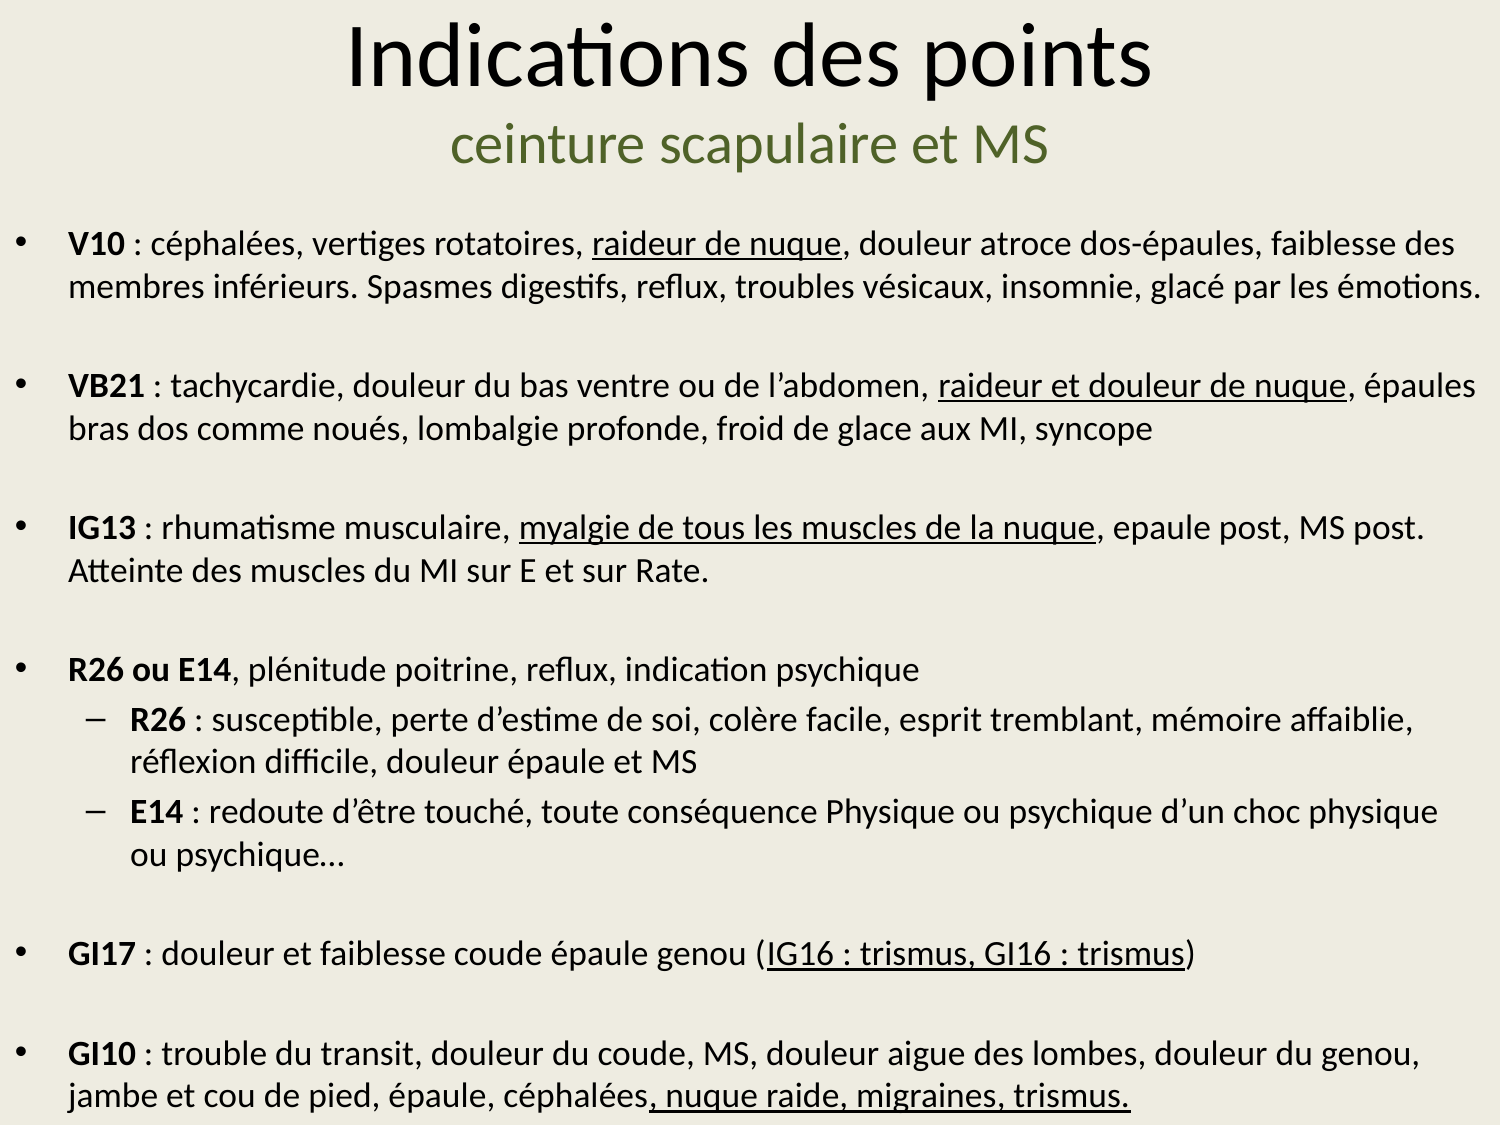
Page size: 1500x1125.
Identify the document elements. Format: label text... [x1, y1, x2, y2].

list V10 : céphalées, vertiges rotatoires, raideur de nuque, douleur atroce dos-épaules, faiblesse des membres inférieurs. Spasmes digestifs, reflux, troubles vésicaux, insomnie, glacé par les émotions. VB21 : tachycardie, douleur du bas ventre ou de l’abdomen, raideur et douleur de nuque, épaules bras dos comme noués, lombalgie profonde, froid de glace aux MI, syncope IG13 : rhumatisme musculaire, myalgie de tous les muscles de la nuque, epaule post, MS post. Atteinte des muscles du MI sur E et sur Rate. R26 ou E14, plénitude poitrine, reflux, indication psychique R26 : susceptible, perte d’estime de soi, colère facile, esprit tremblant, mémoire affaiblie, réflexion difficile, douleur épaule et MS E14 : redoute d’être touché, toute conséquence Physique ou psychique d’un choc physique ou psychique… GI17 : douleur et faiblesse coude épaule genou (IG16 : trismus, GI16 : trismus) GI10 : trouble du transit, douleur du coude, MS, douleur aigue des lombes, douleur du genou, jambe et cou de pied, épaule, céphalées, nuque raide, migraines, trismus. [0, 212, 1500, 1125]
title Indications des points ceinture scapulaire et MS [75, 0, 1425, 175]
